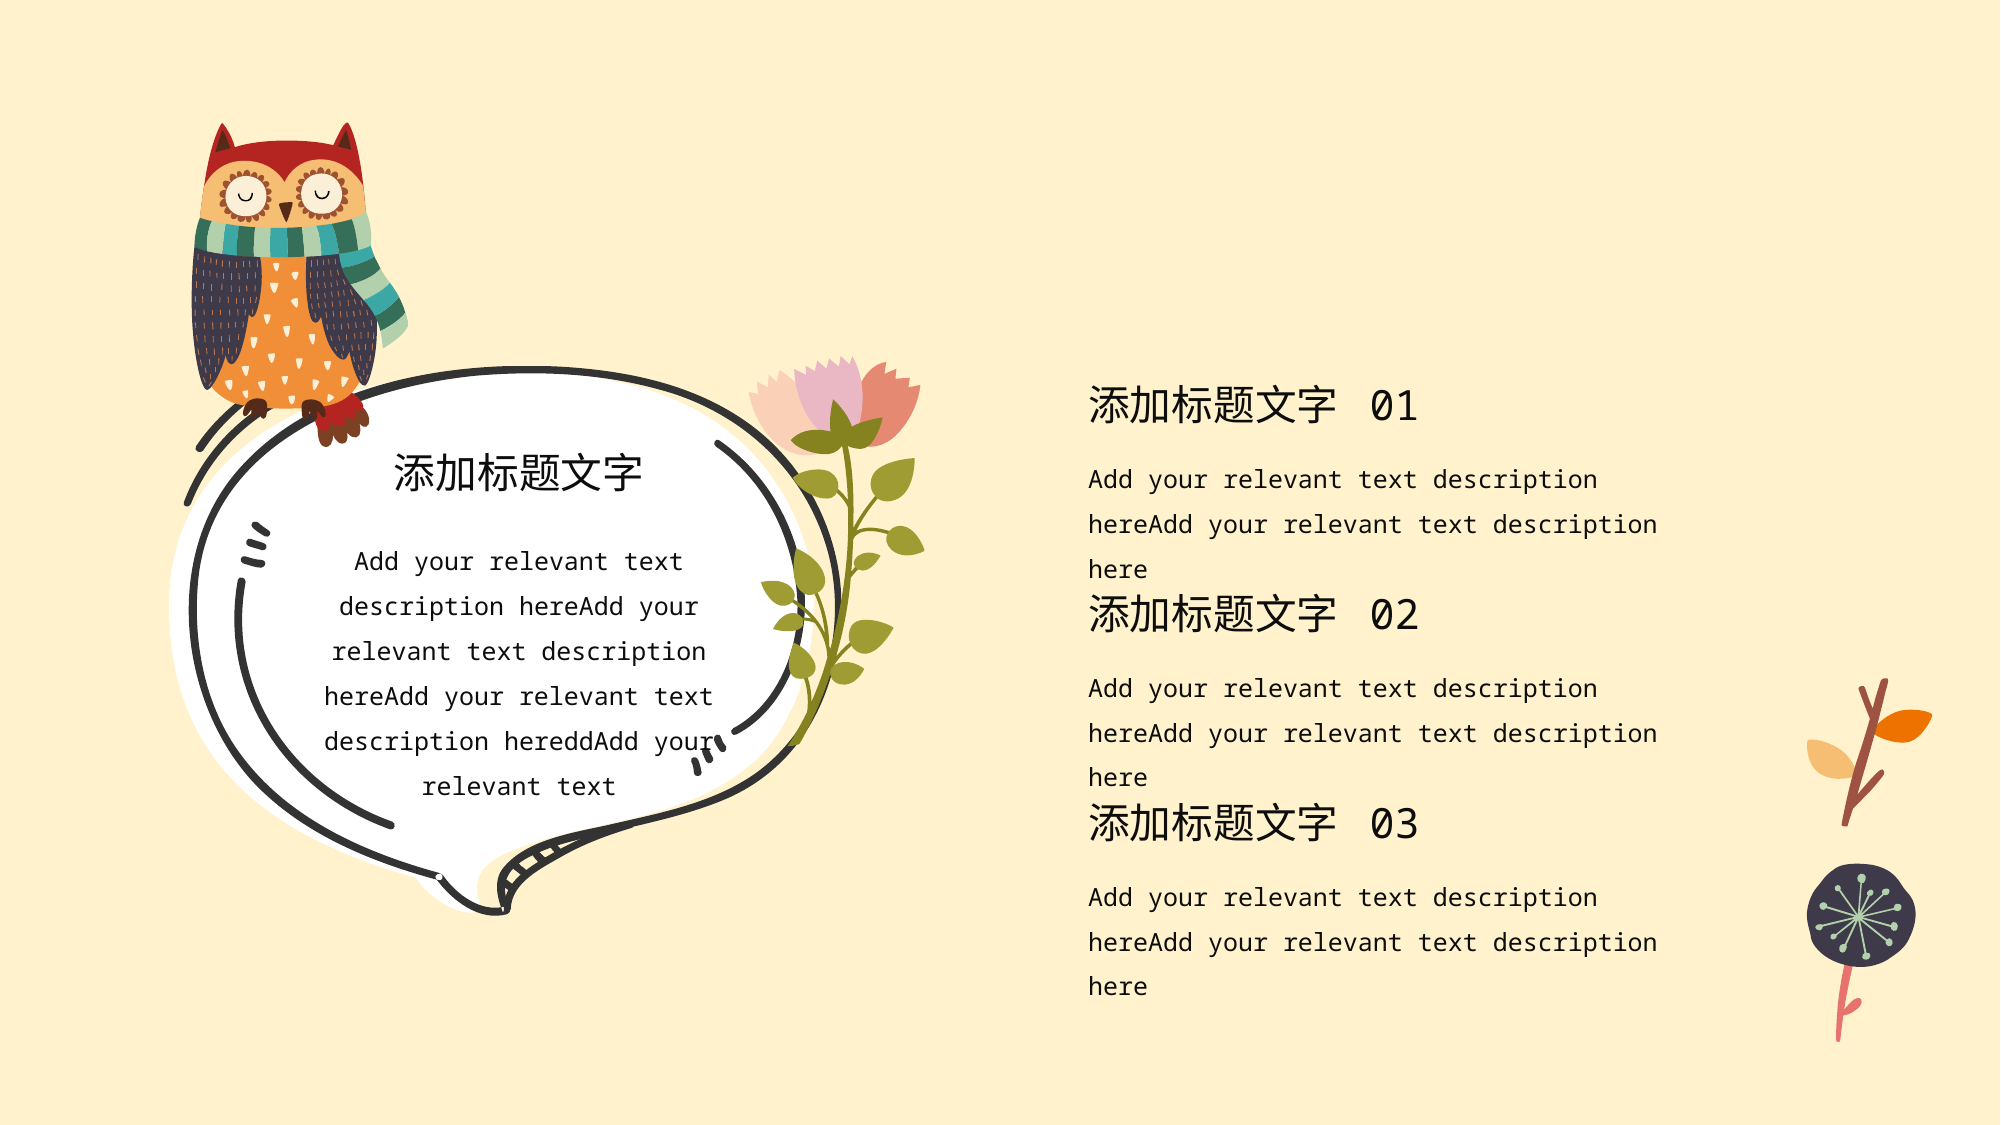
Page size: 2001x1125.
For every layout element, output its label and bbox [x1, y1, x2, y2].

picture [1806, 863, 1916, 1042]
text_box [1073, 371, 1705, 548]
picture [168, 122, 925, 916]
text_box [1073, 580, 1705, 756]
picture [1806, 677, 1933, 827]
text_box [1073, 789, 1705, 965]
